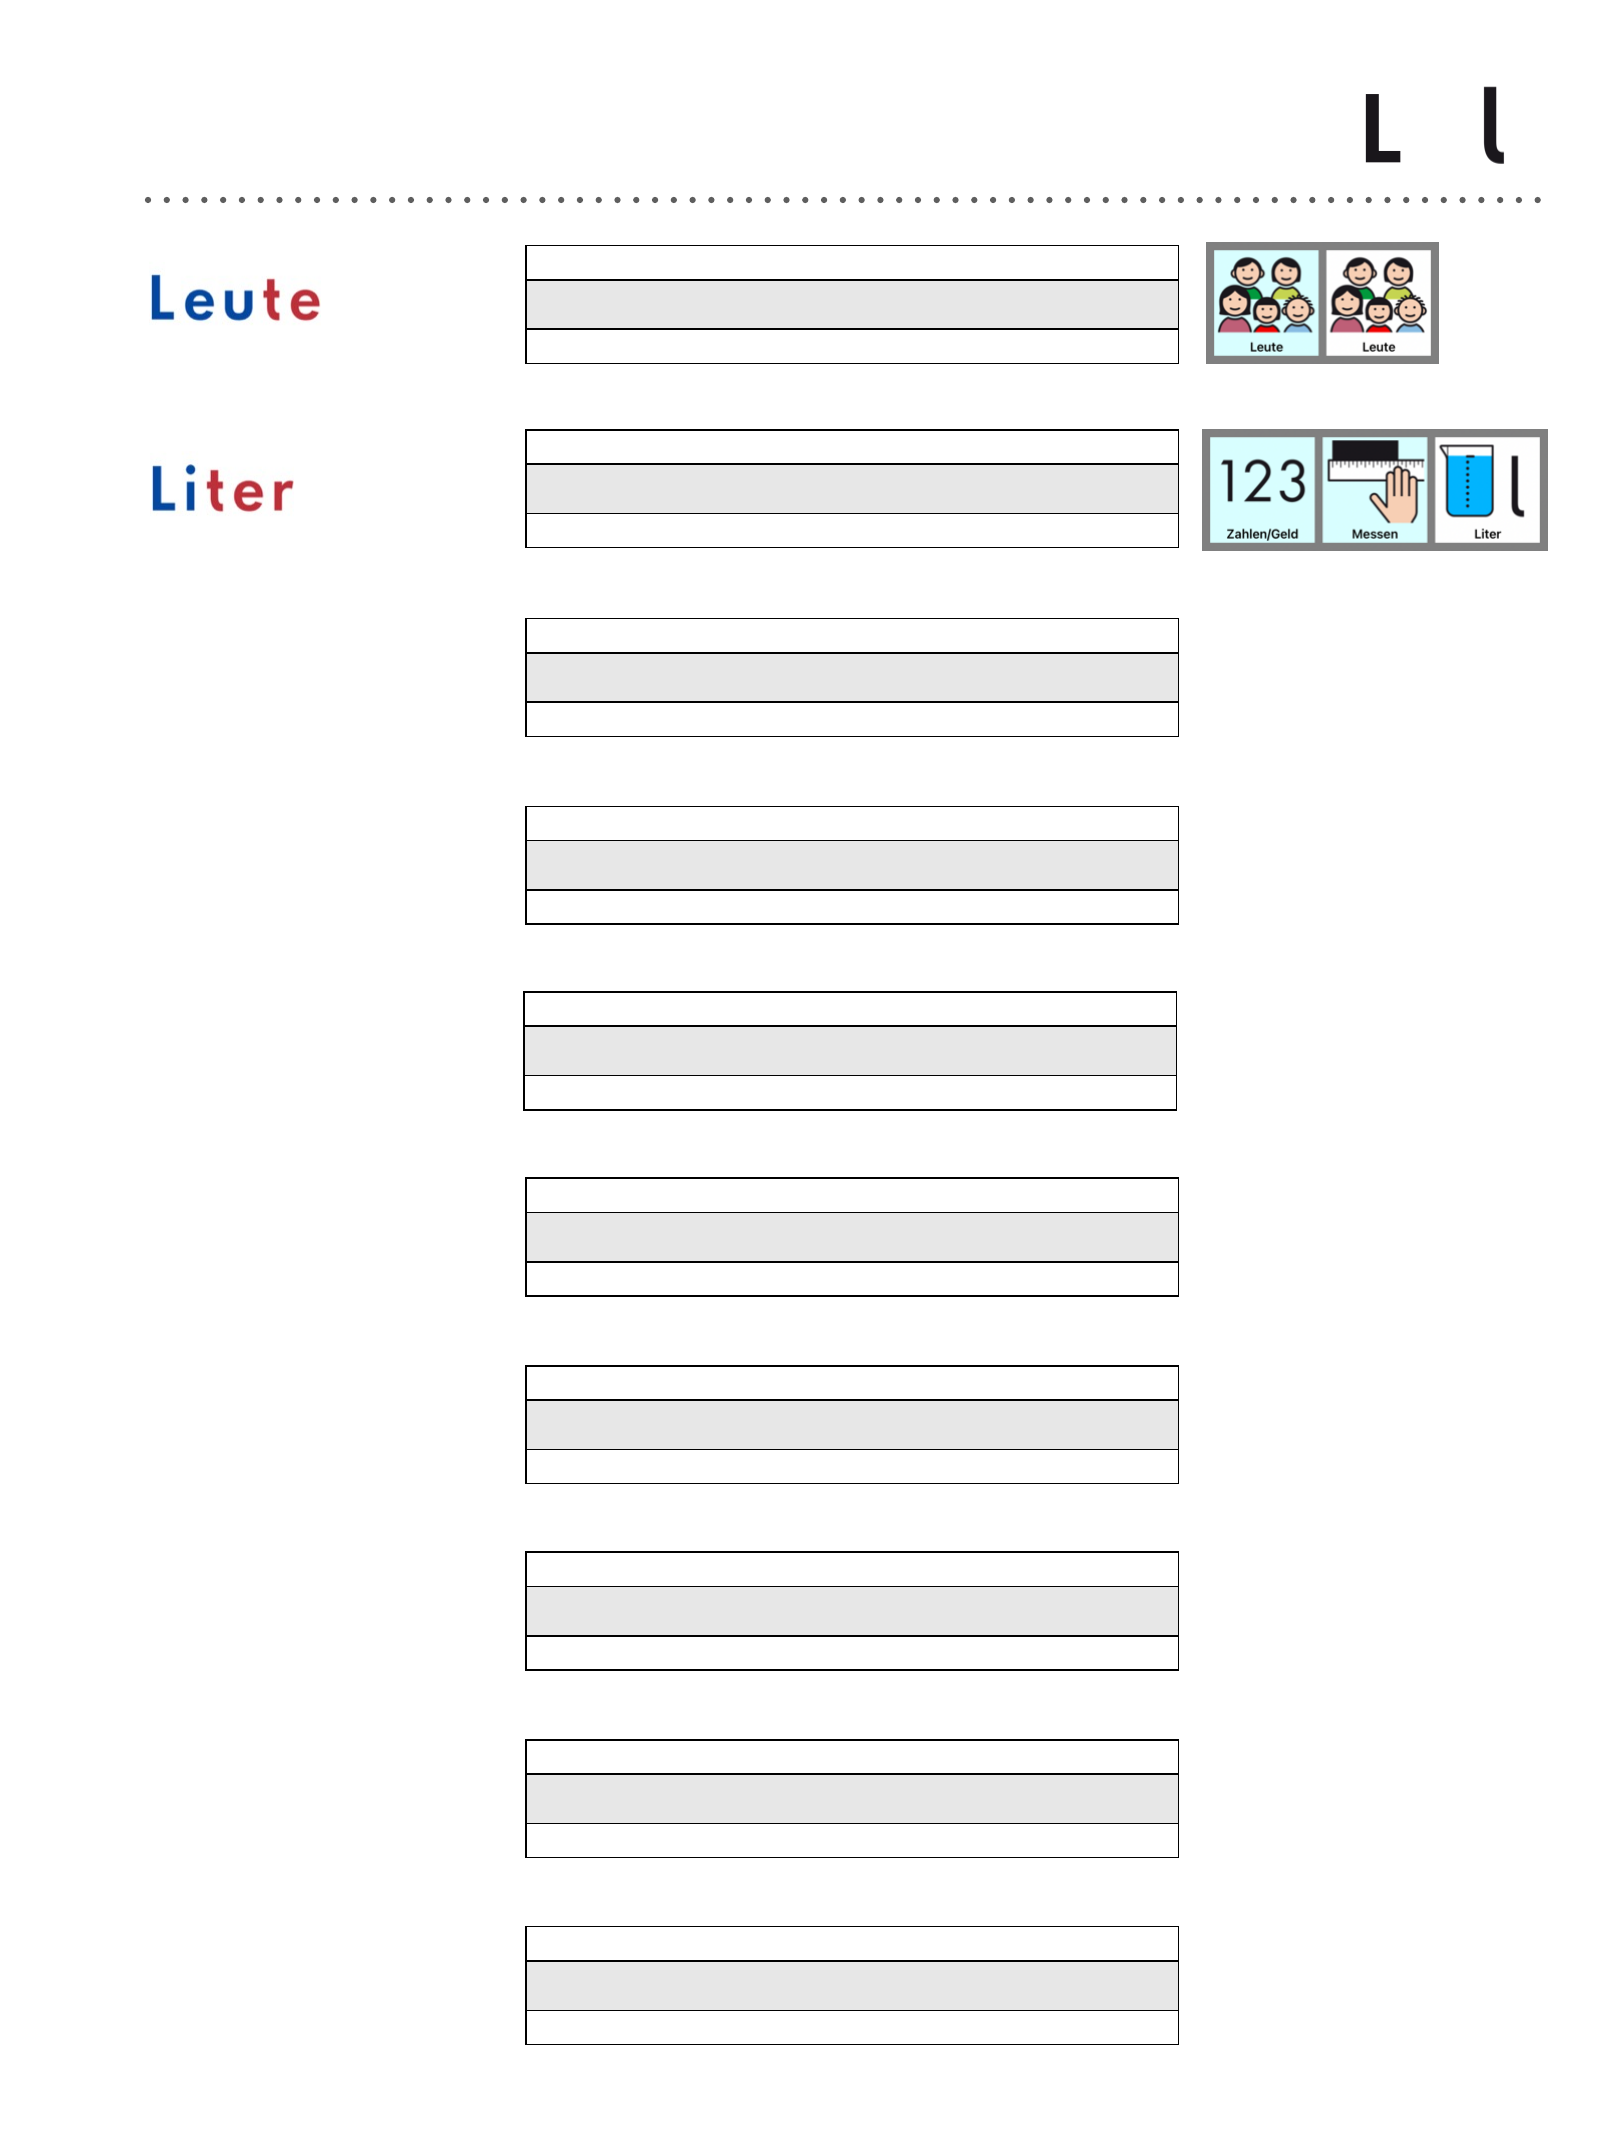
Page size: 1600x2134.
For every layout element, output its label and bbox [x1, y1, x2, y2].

picture [1205, 242, 1440, 364]
text_box [525, 429, 1179, 548]
picture [1202, 429, 1549, 551]
text_box [525, 618, 1179, 737]
picture [149, 451, 295, 529]
text_box [523, 991, 1177, 1111]
picture [149, 260, 322, 339]
text_box [525, 1365, 1179, 1484]
text_box [525, 806, 1179, 925]
text_box [525, 1926, 1179, 2045]
text_box [525, 1551, 1179, 1671]
text_box [525, 1739, 1179, 1858]
picture [1306, 69, 1562, 191]
text_box [525, 1177, 1179, 1297]
text_box [525, 245, 1179, 364]
